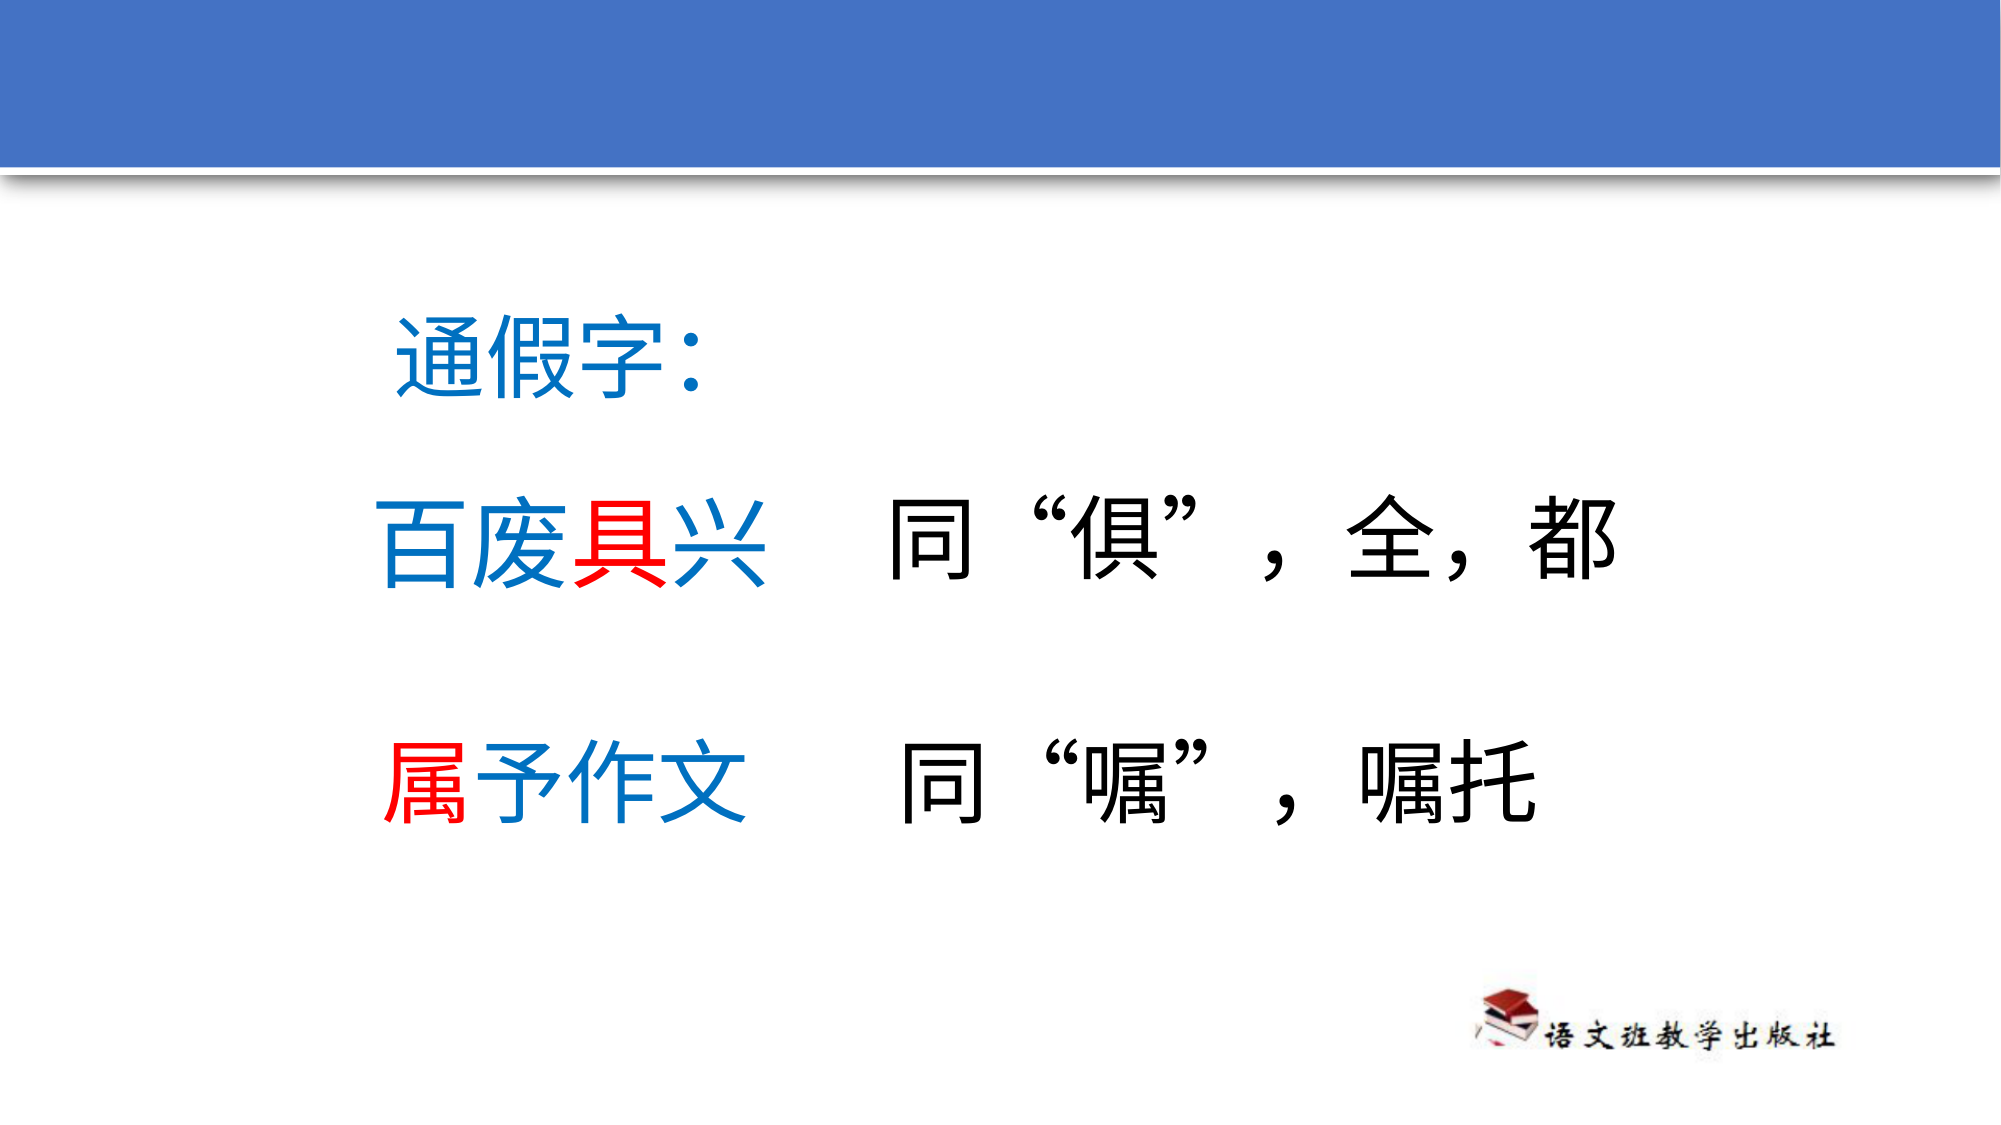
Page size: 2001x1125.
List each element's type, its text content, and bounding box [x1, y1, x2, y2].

text_box 百废具兴 [355, 473, 801, 608]
text_box 同“嘱”，嘱托 [882, 717, 1668, 843]
text_box 属予作文 [367, 717, 813, 843]
text_box 同“俱”，全，都 [871, 473, 1727, 598]
text_box 通假字： [378, 292, 801, 418]
picture [0, 0, 2001, 1125]
